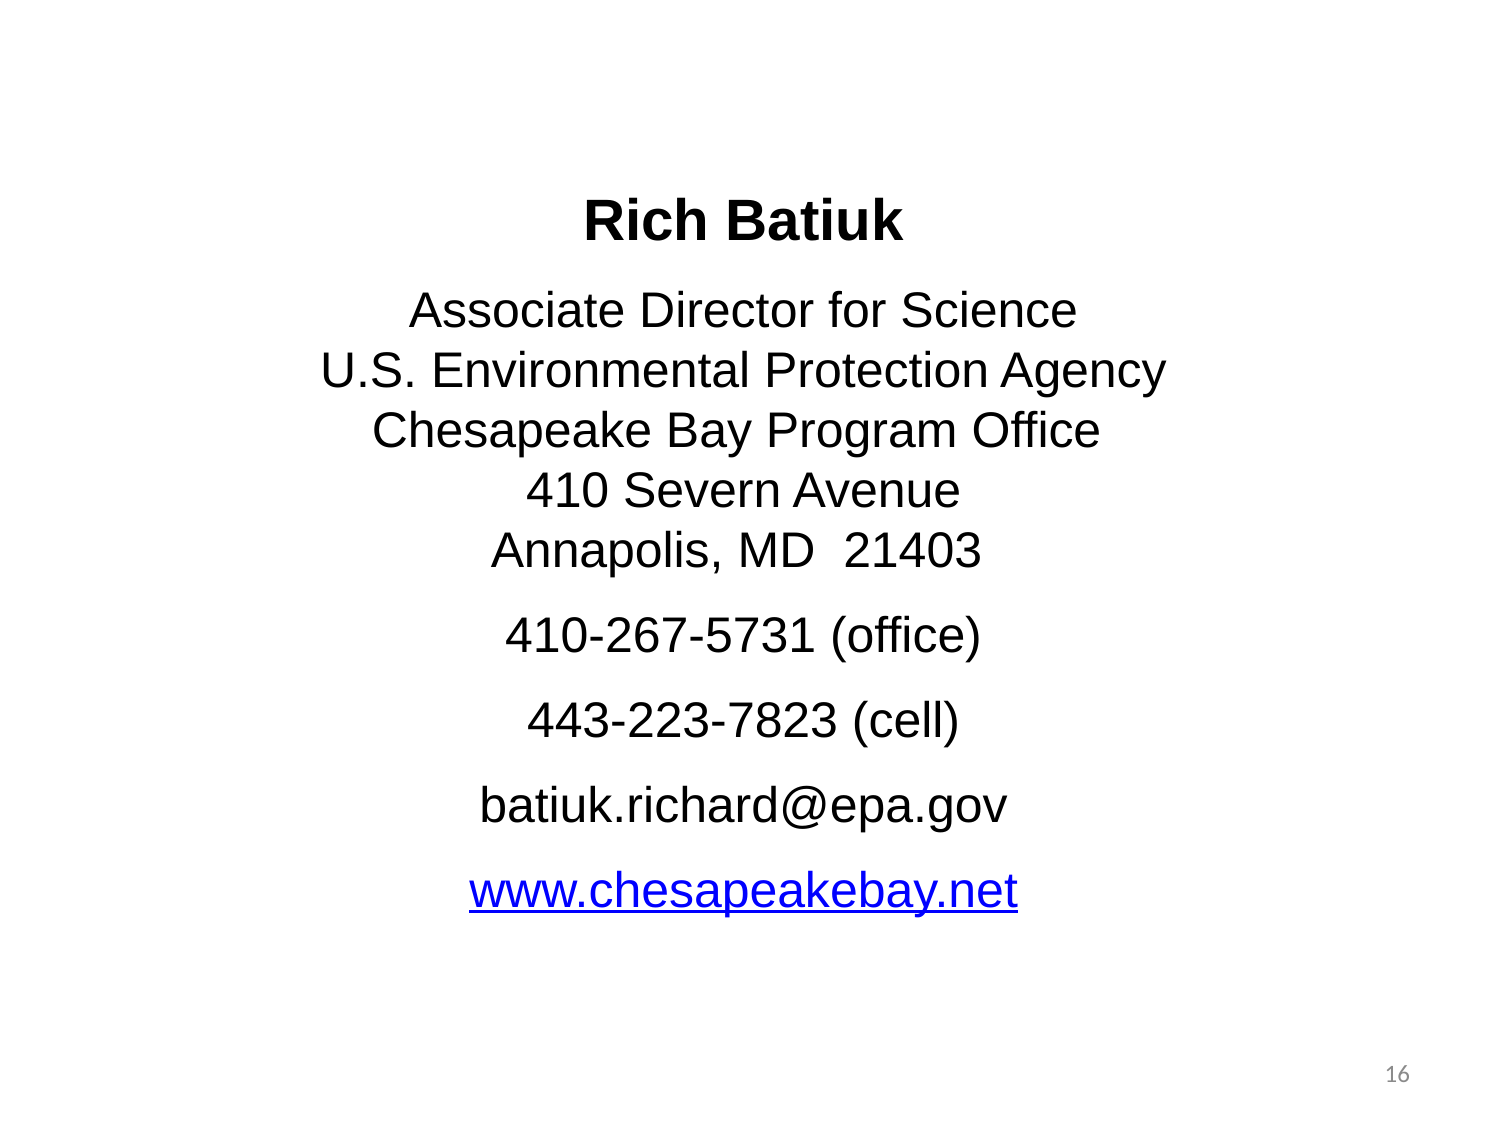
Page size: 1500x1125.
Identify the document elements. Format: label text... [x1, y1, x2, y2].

slide_number 16 [1074, 1042, 1425, 1103]
text_box Rich Batiuk Associate Director for Science U.S. Environmental Protection Agency Chesapeake Bay Program Office 410 Severn Avenue Annapolis, MD 21403 410-267-5731 (office) 443-223-7823 (cell) batiuk.richard@epa.gov www.chesapeakebay.net [112, 174, 1375, 989]
